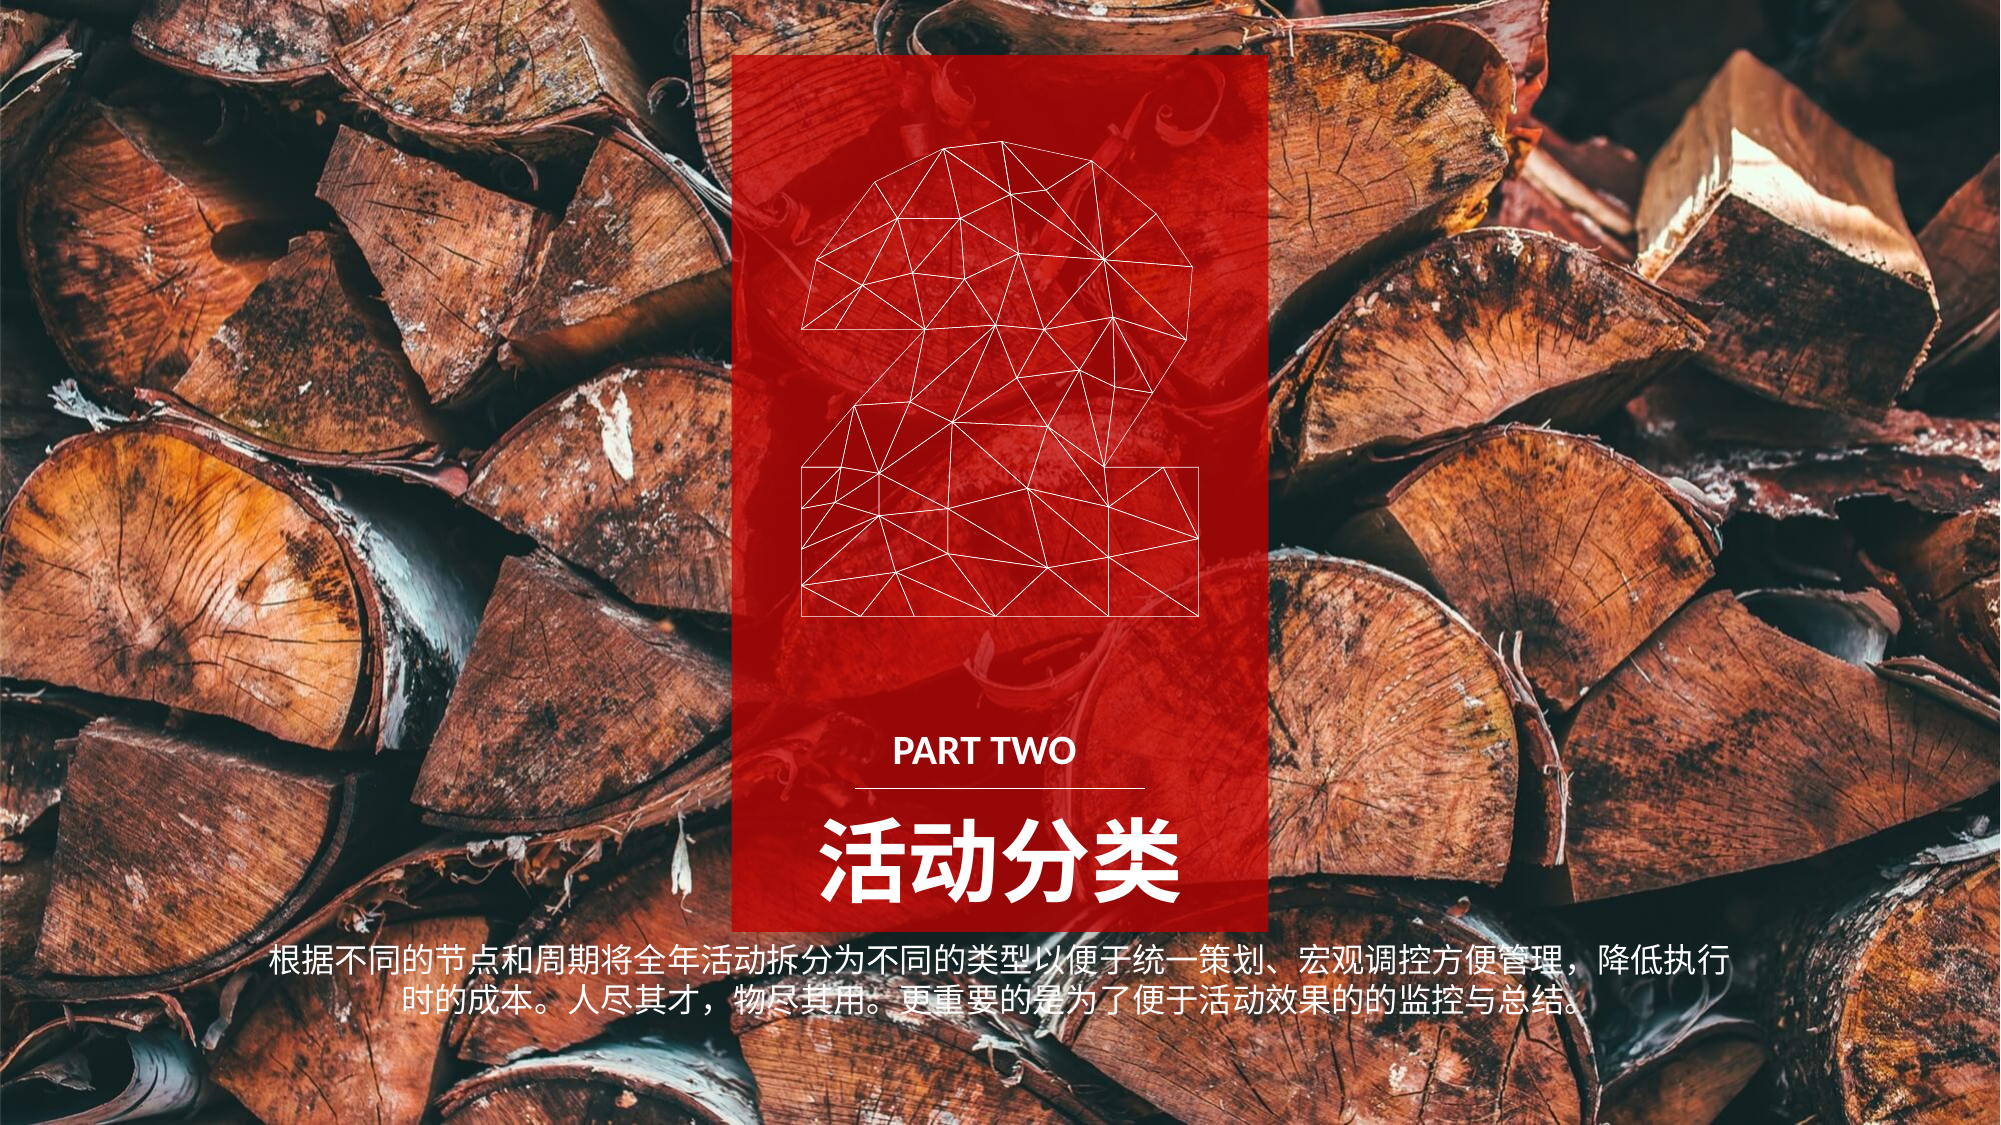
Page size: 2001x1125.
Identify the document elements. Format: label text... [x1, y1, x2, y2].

text_box 活动分类 [801, 796, 1199, 922]
text_box 根据不同的节点和周期将全年活动拆分为不同的类型以便于统一策划、宏观调控方便管理，降低执行时的成本。人尽其才，物尽其用。更重要的是为了便于活动效果的的监控与总结。 [247, 931, 1753, 1027]
picture [0, 0, 2001, 1125]
text_box PART TWO [877, 715, 1092, 781]
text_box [801, 141, 1199, 617]
text_box [730, 54, 1269, 931]
